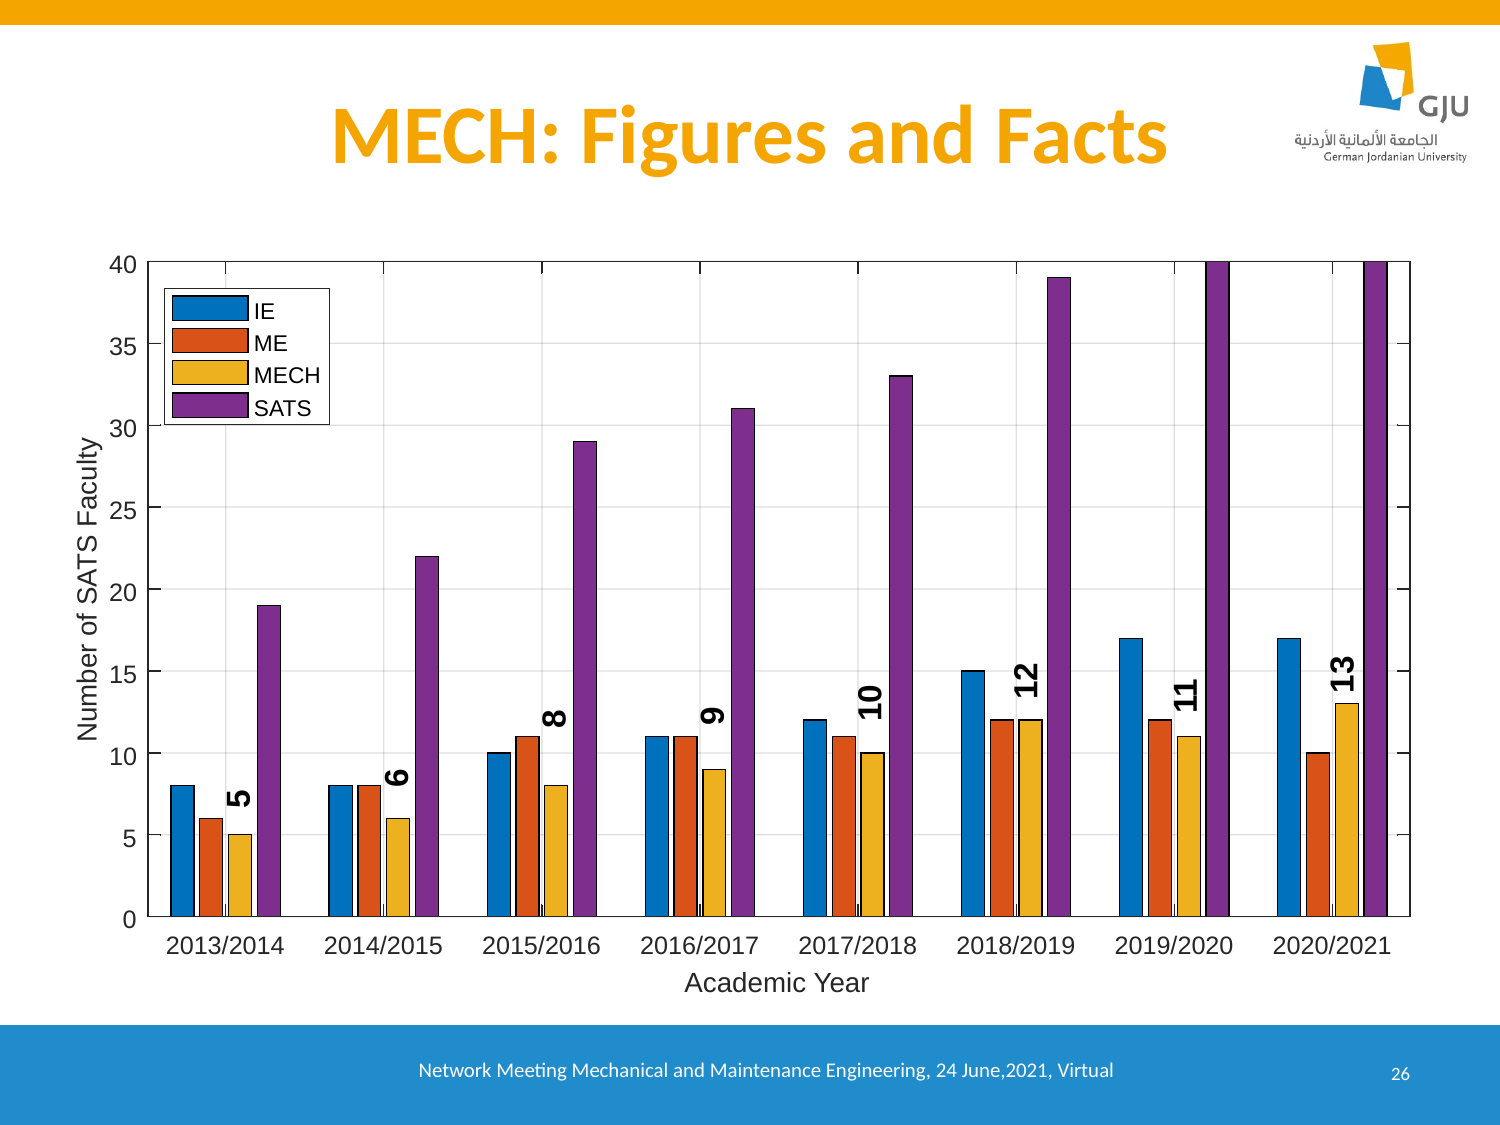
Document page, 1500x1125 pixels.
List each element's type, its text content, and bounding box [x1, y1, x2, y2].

title MECH: Figures and Facts [75, 45, 1425, 233]
picture [56, 236, 1419, 1009]
footer Network Meeting Mechanical and Maintenance Engineering, 24 June,2021, Virtual [320, 1051, 1213, 1112]
picture [0, 0, 1500, 25]
slide_number 26 [1258, 1042, 1425, 1103]
picture [1295, 42, 1468, 163]
